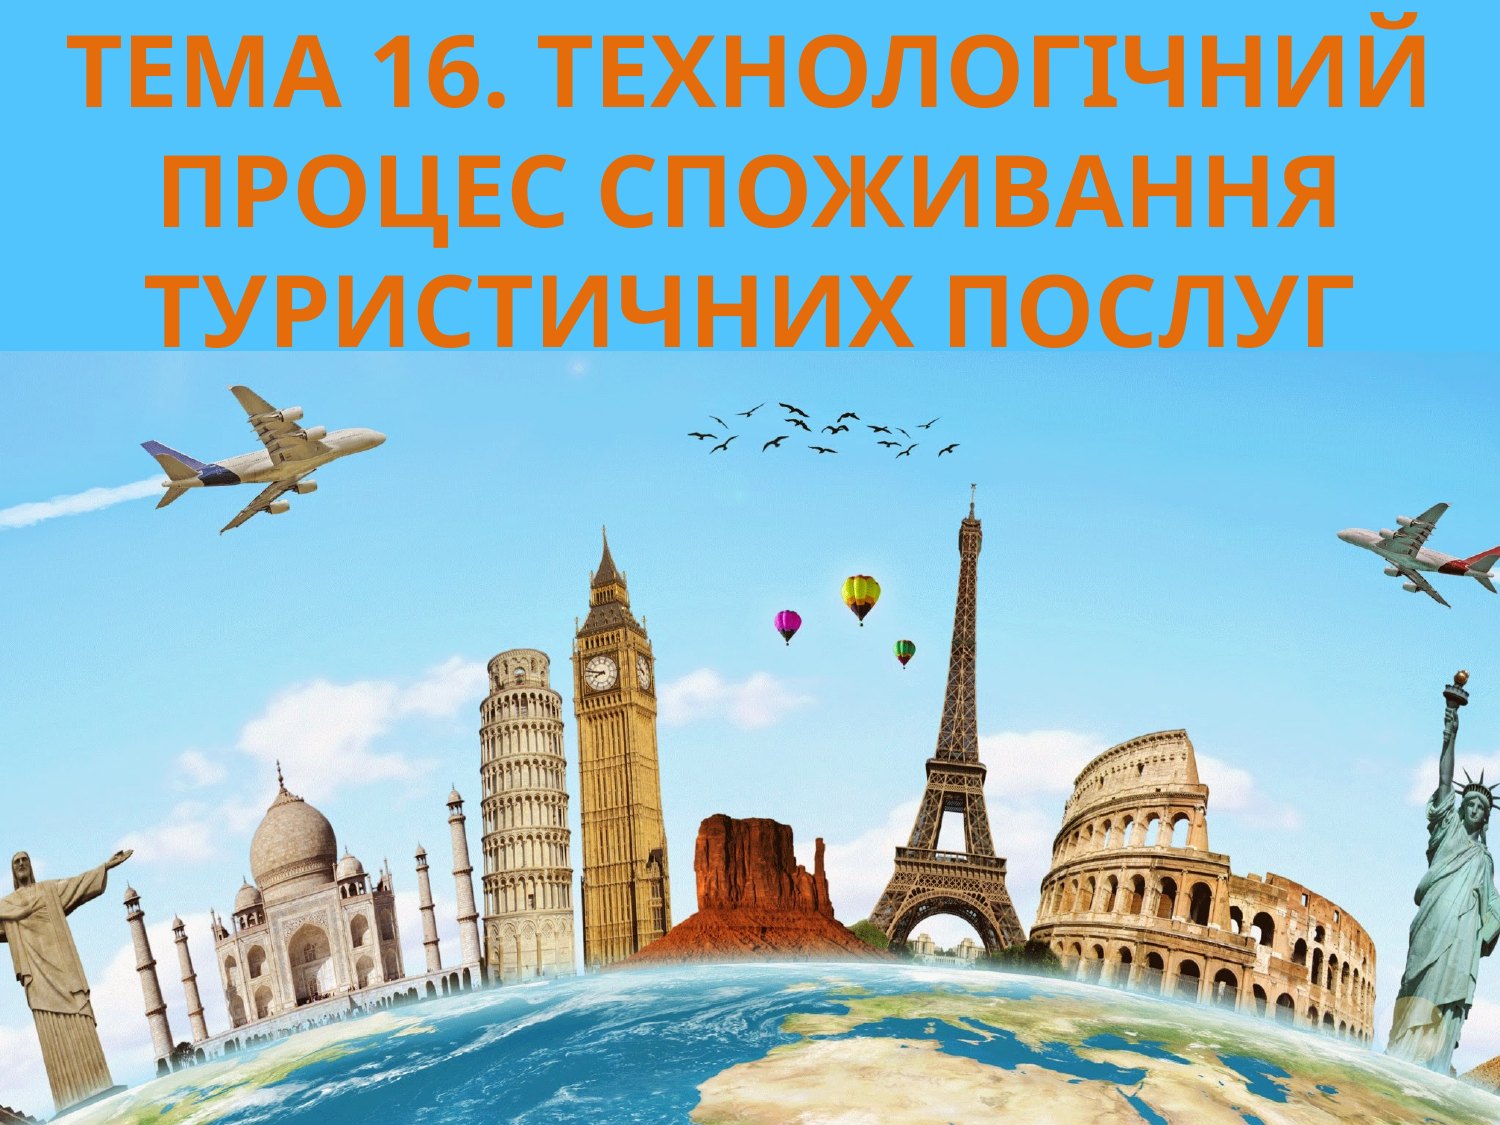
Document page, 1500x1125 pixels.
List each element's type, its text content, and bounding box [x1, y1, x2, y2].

text_box ТЕМА 16. ТЕХНОЛОГІЧНИЙ ПРОЦЕС СПОЖИВАННЯ ТУРИСТИЧНИХ ПОСЛУГ [0, 0, 1500, 351]
picture [0, 351, 1500, 1125]
